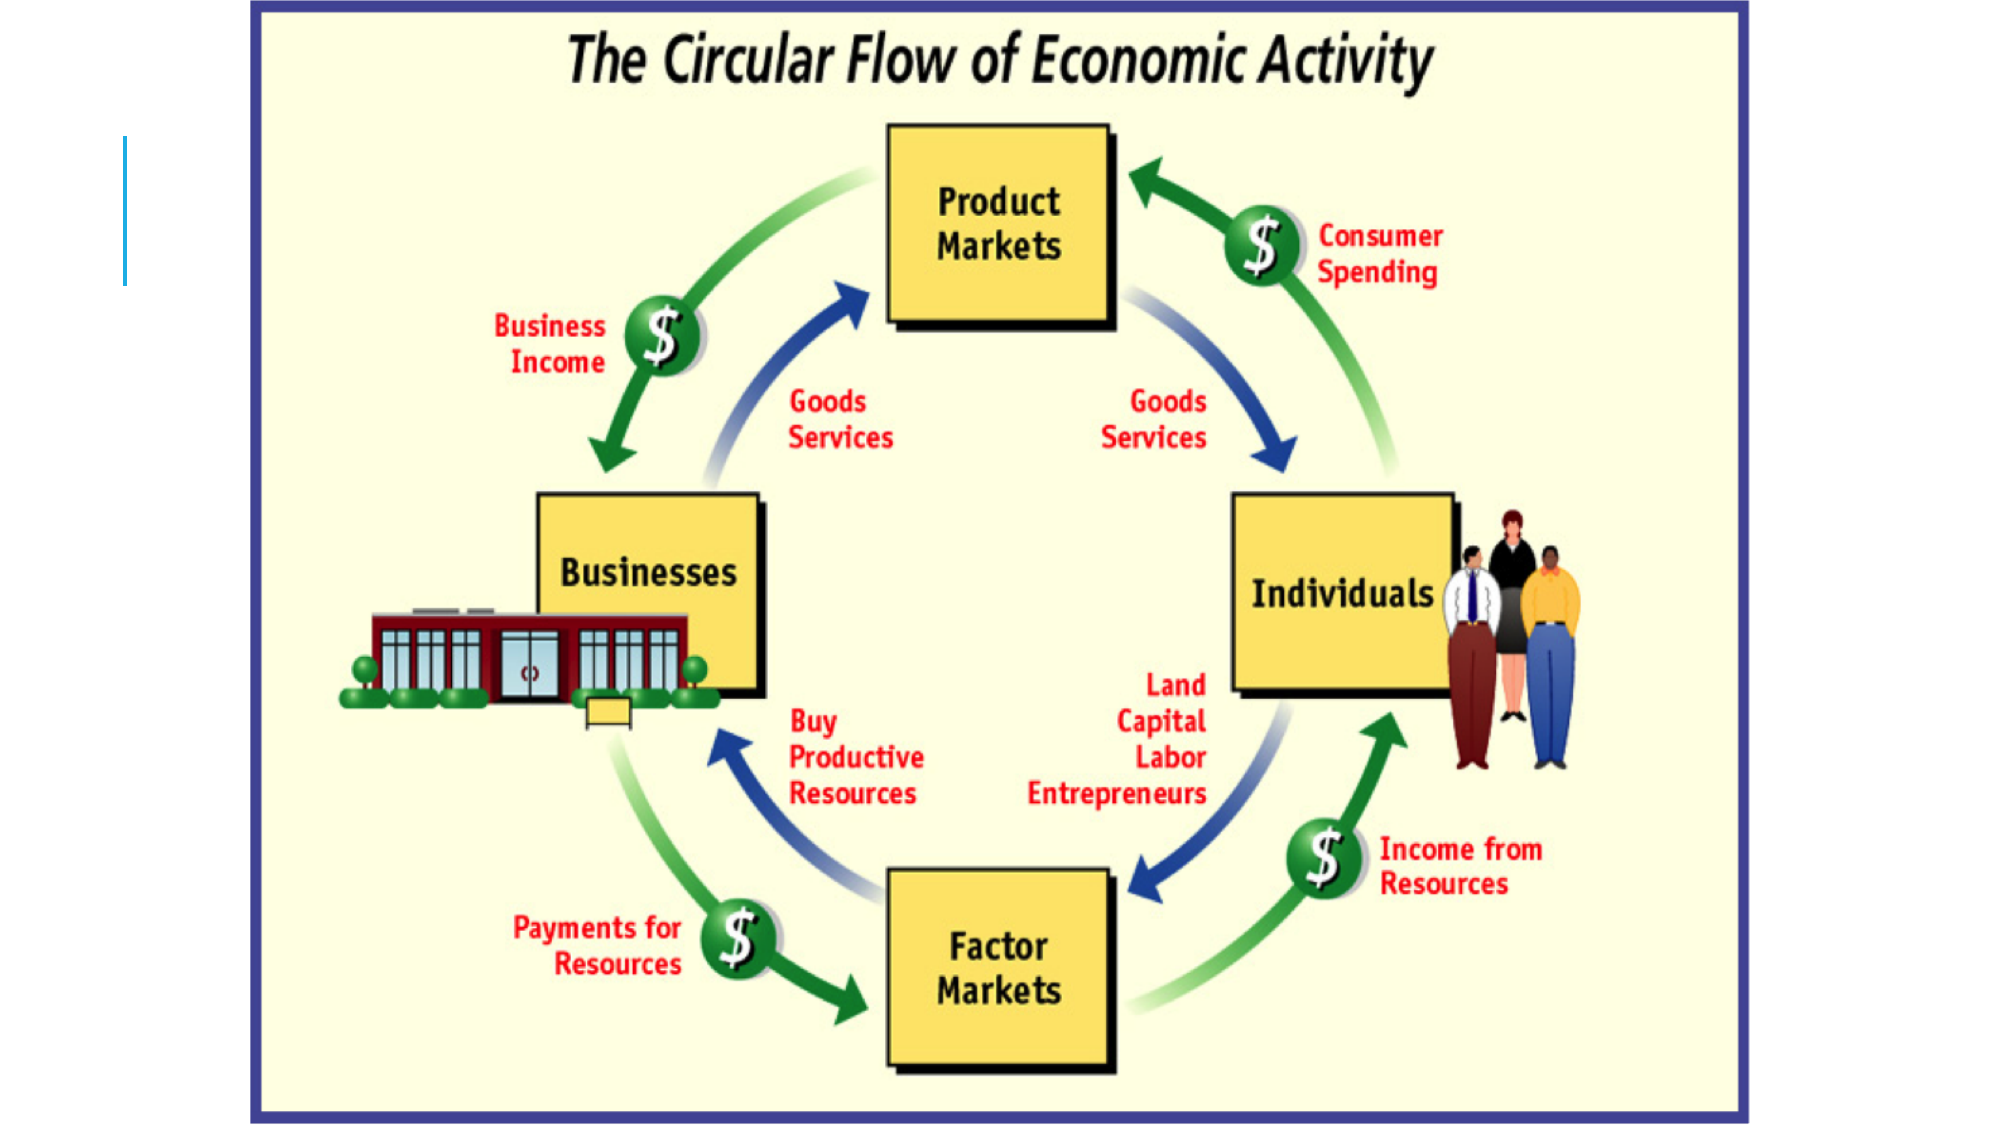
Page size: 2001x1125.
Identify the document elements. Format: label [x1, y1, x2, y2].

picture [249, 0, 1751, 1125]
